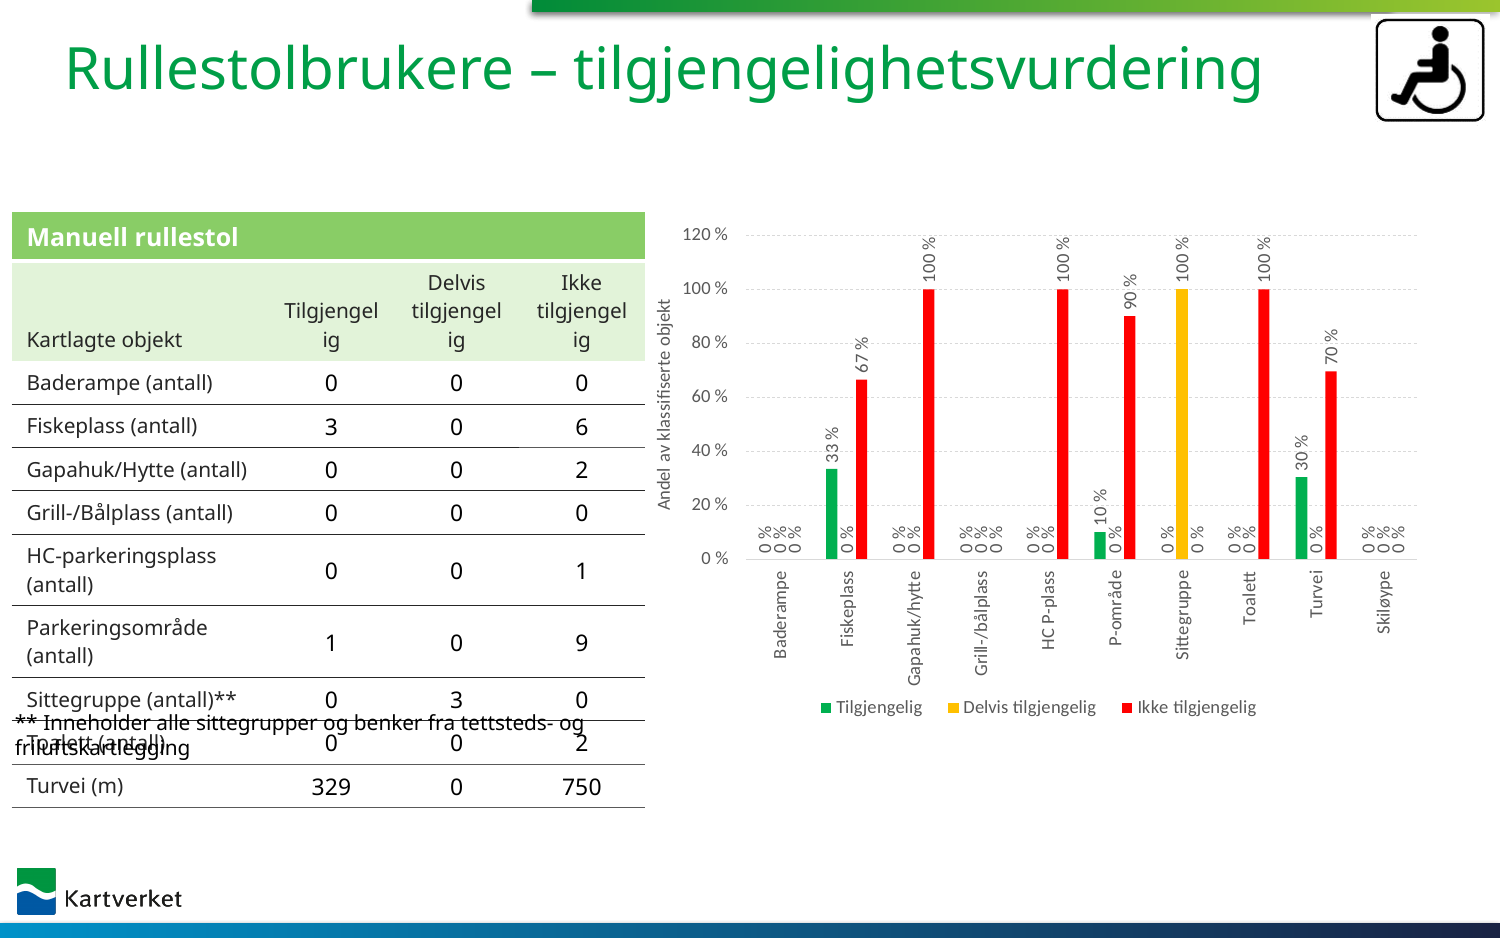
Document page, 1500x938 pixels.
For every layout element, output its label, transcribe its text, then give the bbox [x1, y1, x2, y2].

table_cell Baderampe (antall) [12, 361, 269, 404]
table_cell 2 [519, 448, 638, 490]
table_cell 0 [269, 678, 394, 702]
table_cell 1 [519, 535, 638, 605]
table_cell Tilgjengelig [269, 263, 394, 361]
table_cell Fiskeplass (antall) [12, 405, 269, 447]
table_cell Gapahuk/Hytte (antall) [12, 448, 269, 490]
table_cell 750 [519, 768, 645, 807]
table_cell Grill-/Bålplass (antall) [12, 491, 269, 534]
table_cell HC-parkeringsplass (antall) [12, 535, 269, 605]
table_cell 0 [269, 361, 394, 404]
table_cell 0 [394, 405, 519, 447]
table_cell 0 [394, 606, 519, 677]
table_cell 0 [394, 768, 519, 807]
table_cell 1 [269, 606, 394, 677]
table_cell Delvis tilgjengelig [394, 263, 519, 361]
table_cell Turvei (m) [12, 768, 269, 807]
text_box Rullestolbrukere – tilgjengelighetsvurdering [49, 12, 1372, 109]
table_cell 329 [269, 768, 394, 807]
table_cell Kartlagte objekt [12, 263, 269, 361]
table_cell 0 [519, 491, 638, 534]
table_cell 0 [394, 448, 519, 490]
table_cell 0 [519, 678, 638, 702]
text_box ** Inneholder alle sittegrupper og benker fra tettsteds- og friluftskartlegging [0, 702, 745, 768]
table_cell 0 [269, 448, 394, 490]
picture [1371, 13, 1491, 127]
table_cell 0 [394, 491, 519, 534]
table_cell 0 [394, 535, 519, 605]
table_cell 3 [269, 405, 394, 447]
table_cell 9 [519, 606, 638, 677]
picture [643, 218, 1427, 728]
table_cell Parkeringsområde (antall) [12, 606, 269, 677]
table_cell 0 [269, 535, 394, 605]
table_header Manuell rullestol [12, 212, 645, 259]
table_cell 0 [394, 361, 519, 404]
table_cell 0 [519, 361, 638, 404]
table_cell 0 [269, 491, 394, 534]
table_cell Sittegruppe (antall)** [12, 678, 269, 702]
table_cell 3 [394, 678, 519, 702]
table_cell 6 [519, 405, 638, 447]
table_cell Ikke tilgjengelig [519, 263, 638, 361]
